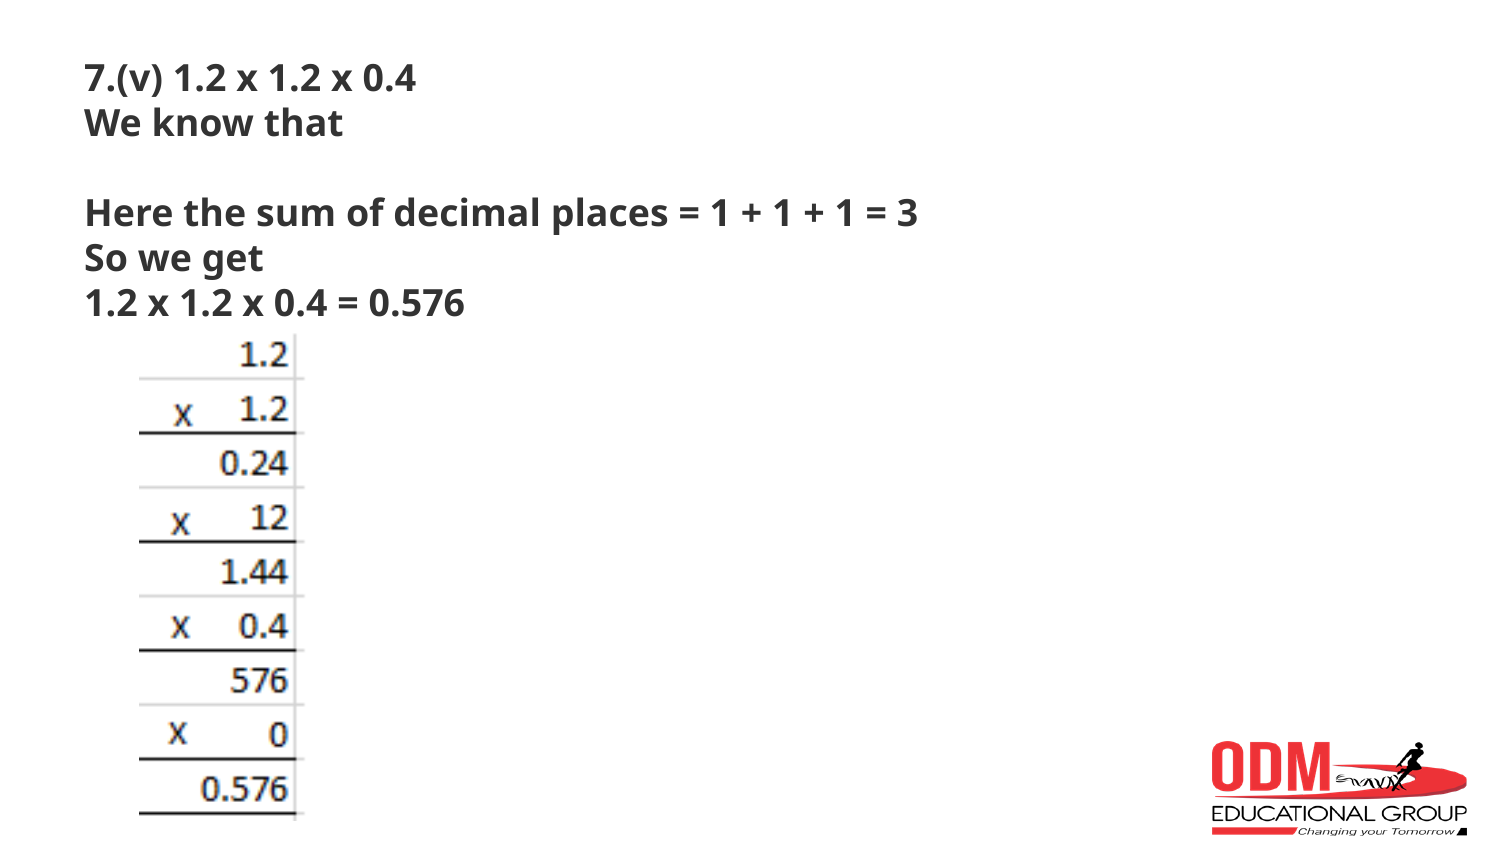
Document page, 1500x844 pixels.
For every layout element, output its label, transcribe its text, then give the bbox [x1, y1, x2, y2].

picture [1212, 741, 1467, 836]
picture [138, 332, 308, 821]
text_box 7.(v) 1.2 x 1.2 x 0.4 We know that Here the sum of decimal places = 1 + 1 + 1 = 3 So we get 1.2 x 1.2 x 0.4 = 0.576 [69, 46, 935, 332]
